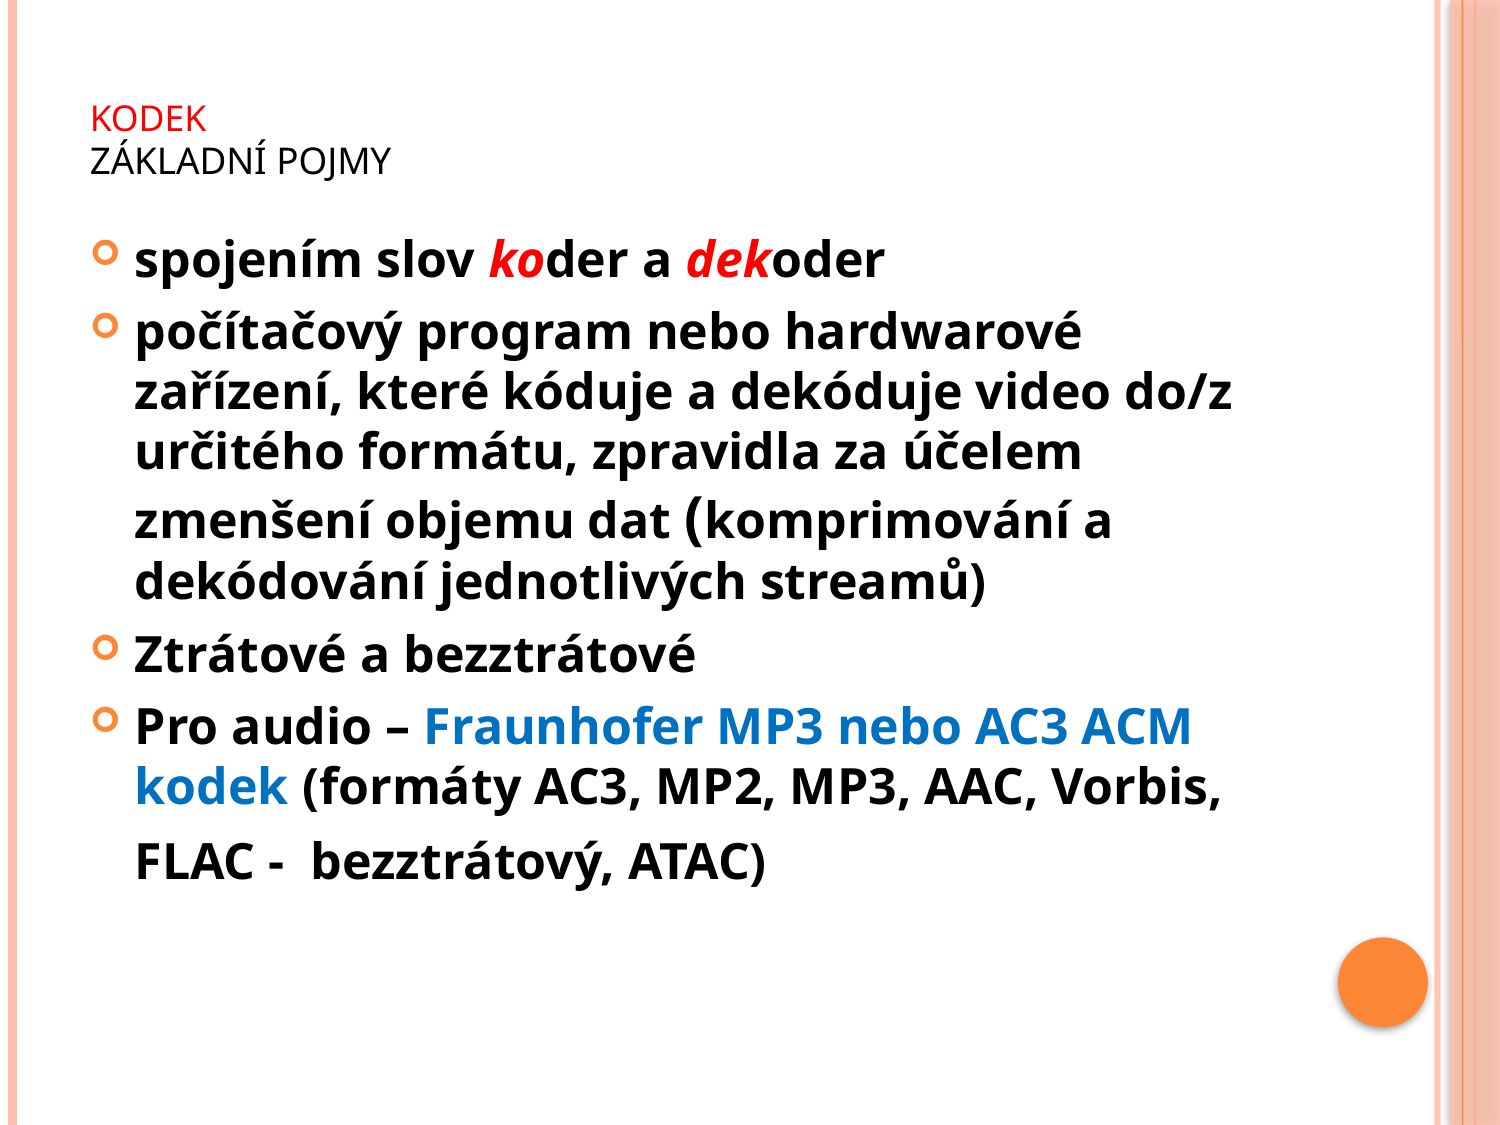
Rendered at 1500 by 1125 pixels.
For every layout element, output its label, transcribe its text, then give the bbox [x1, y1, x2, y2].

title Kodek Základní pojmy [75, 45, 1300, 219]
list spojením slov koder a dekoder počítačový program nebo hardwarové zařízení, které kóduje a dekóduje video do/z určitého formátu, zpravidla za účelem zmenšení objemu dat (komprimování a dekódování jednotlivých streamů) Ztrátové a bezztrátové Pro audio – Fraunhofer MP3 nebo AC3 ACM kodek (formáty AC3, MP2, MP3, AAC, Vorbis, FLAC - bezztrátový, ATAC) [75, 219, 1300, 1062]
